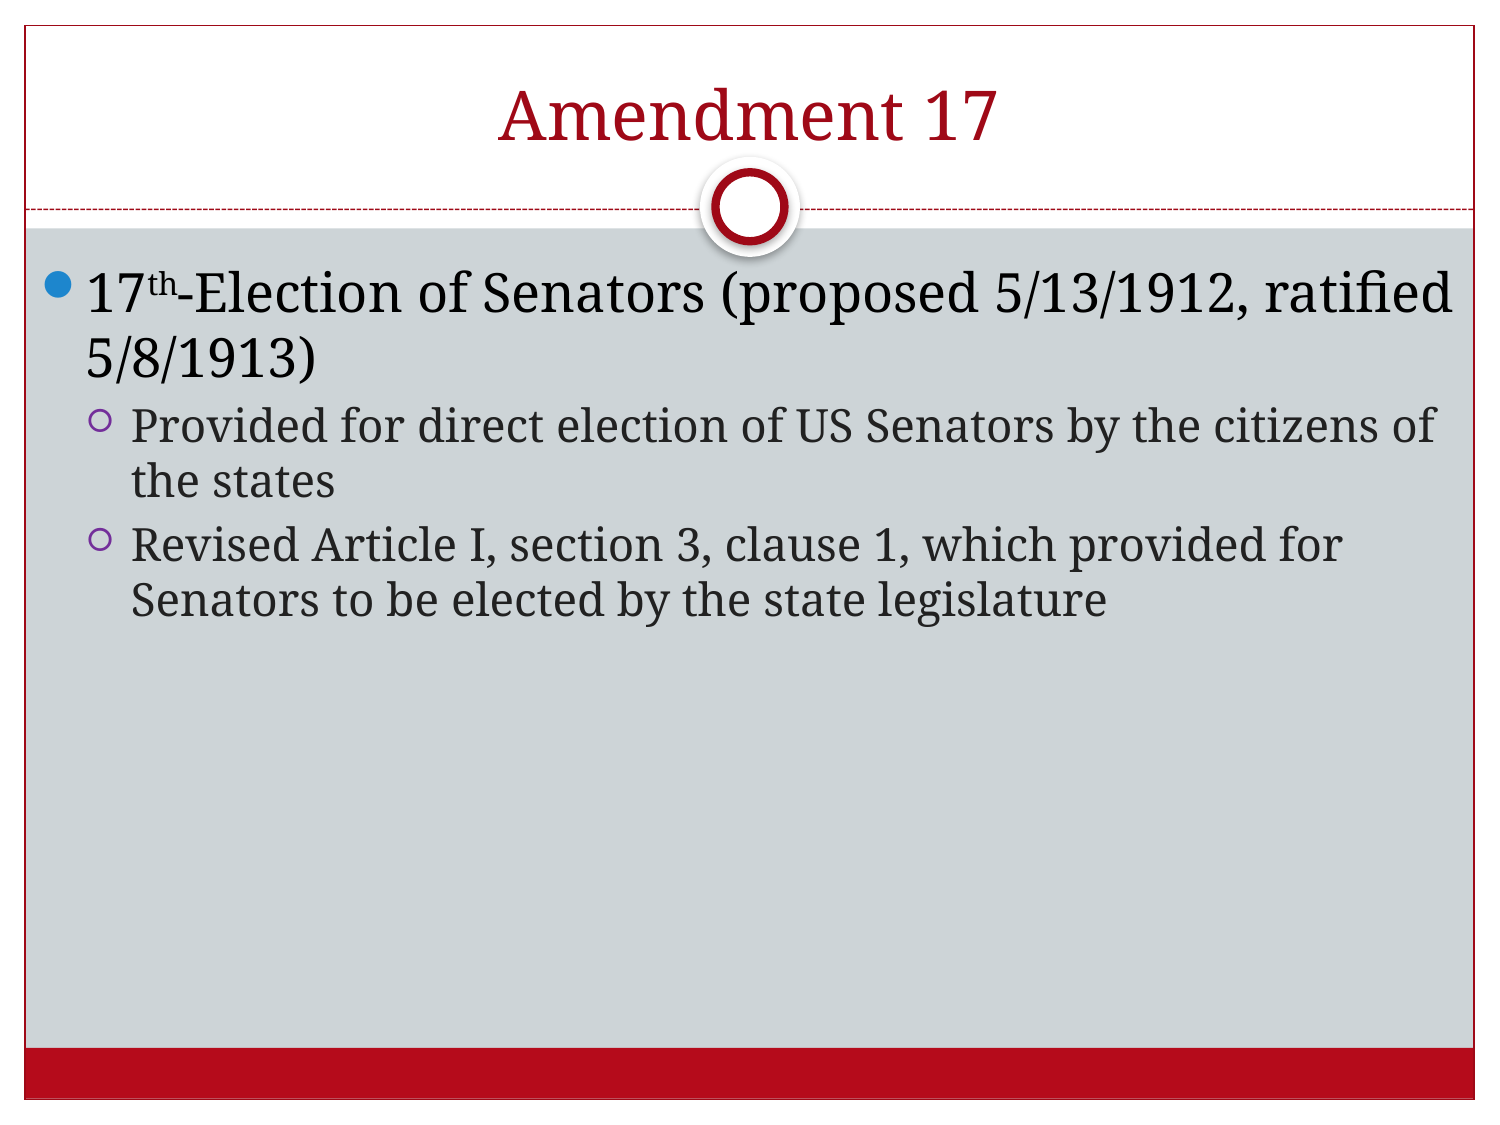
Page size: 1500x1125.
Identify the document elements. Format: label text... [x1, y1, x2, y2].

title Amendment 17 [49, 37, 1450, 162]
list 17th-Election of Senators (proposed 5/13/1912, ratified 5/8/1913) Provided for direct election of US Senators by the citizens of the states Revised Article I, section 3, clause 1, which provided for Senators to be elected by the state legislature [26, 250, 1474, 1043]
